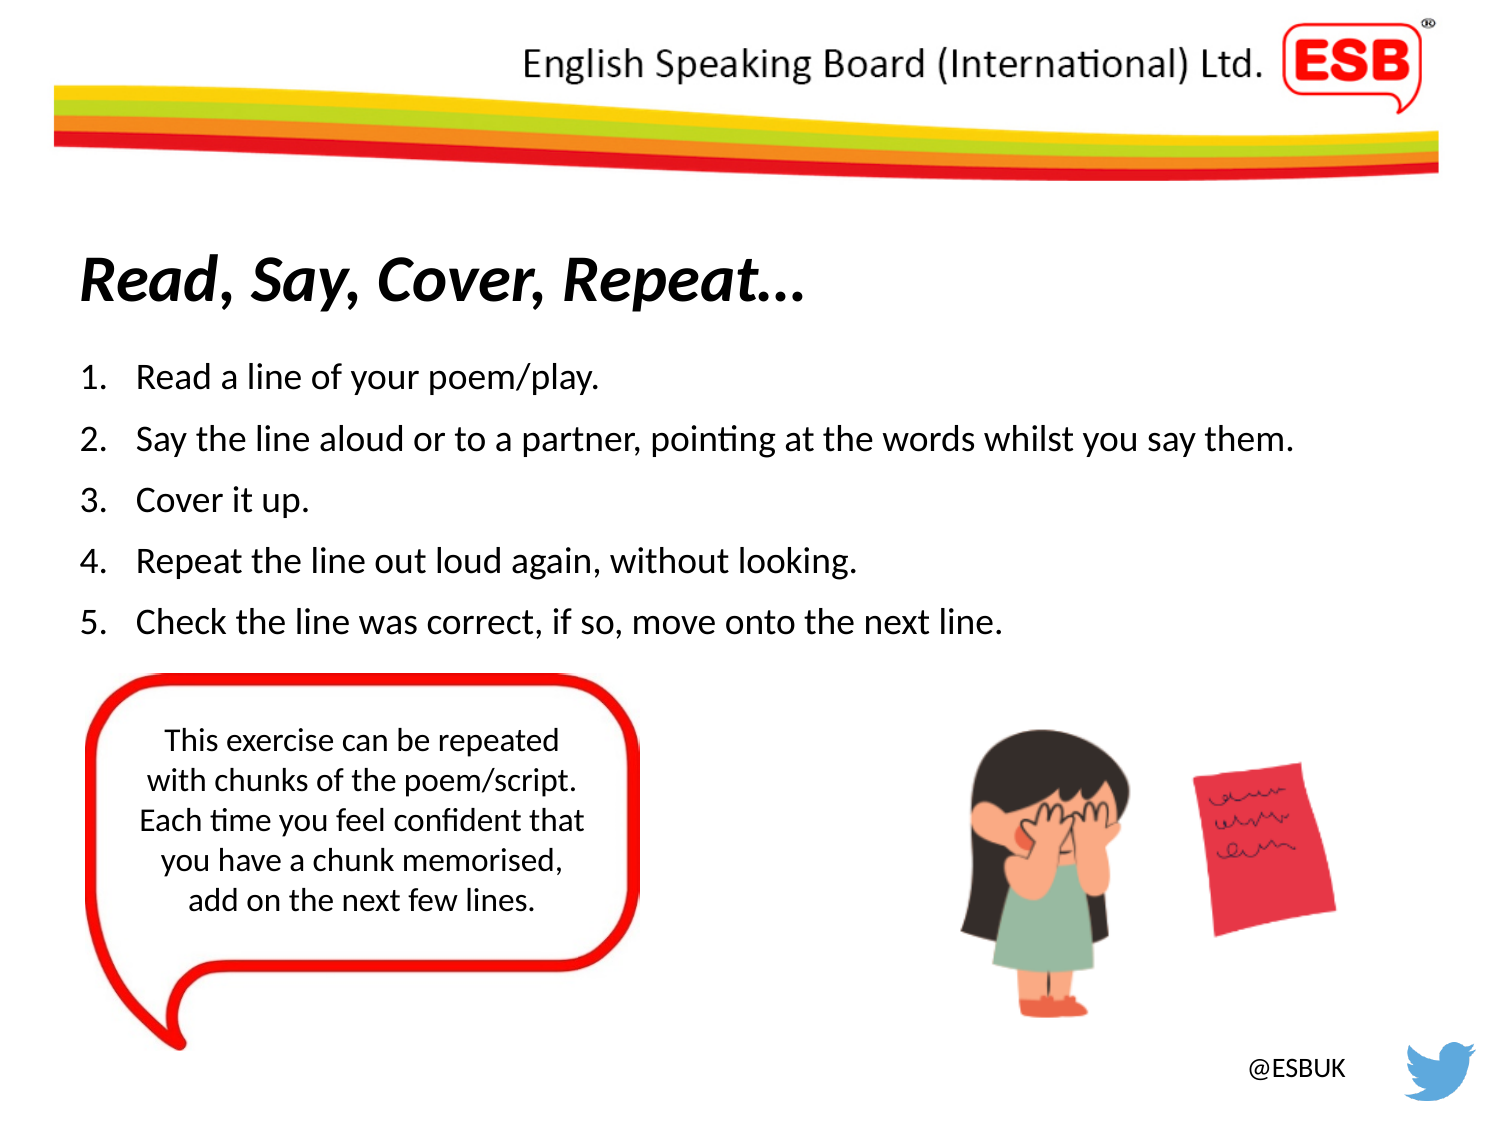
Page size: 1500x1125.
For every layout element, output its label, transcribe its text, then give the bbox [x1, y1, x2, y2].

picture [1404, 1042, 1476, 1101]
picture [0, 0, 1500, 189]
text_box Read, Say, Cover, Repeat… [64, 227, 999, 322]
text_box Read a line of your poem/play. Say the line aloud or to a partner, pointing at the words whilst you say them. Cover it up. Repeat the line out loud again, without looking. Check the line was correct, if so, move onto the next line. [64, 349, 1458, 976]
picture [85, 673, 640, 1051]
picture [931, 672, 1145, 1043]
picture [1175, 737, 1355, 977]
